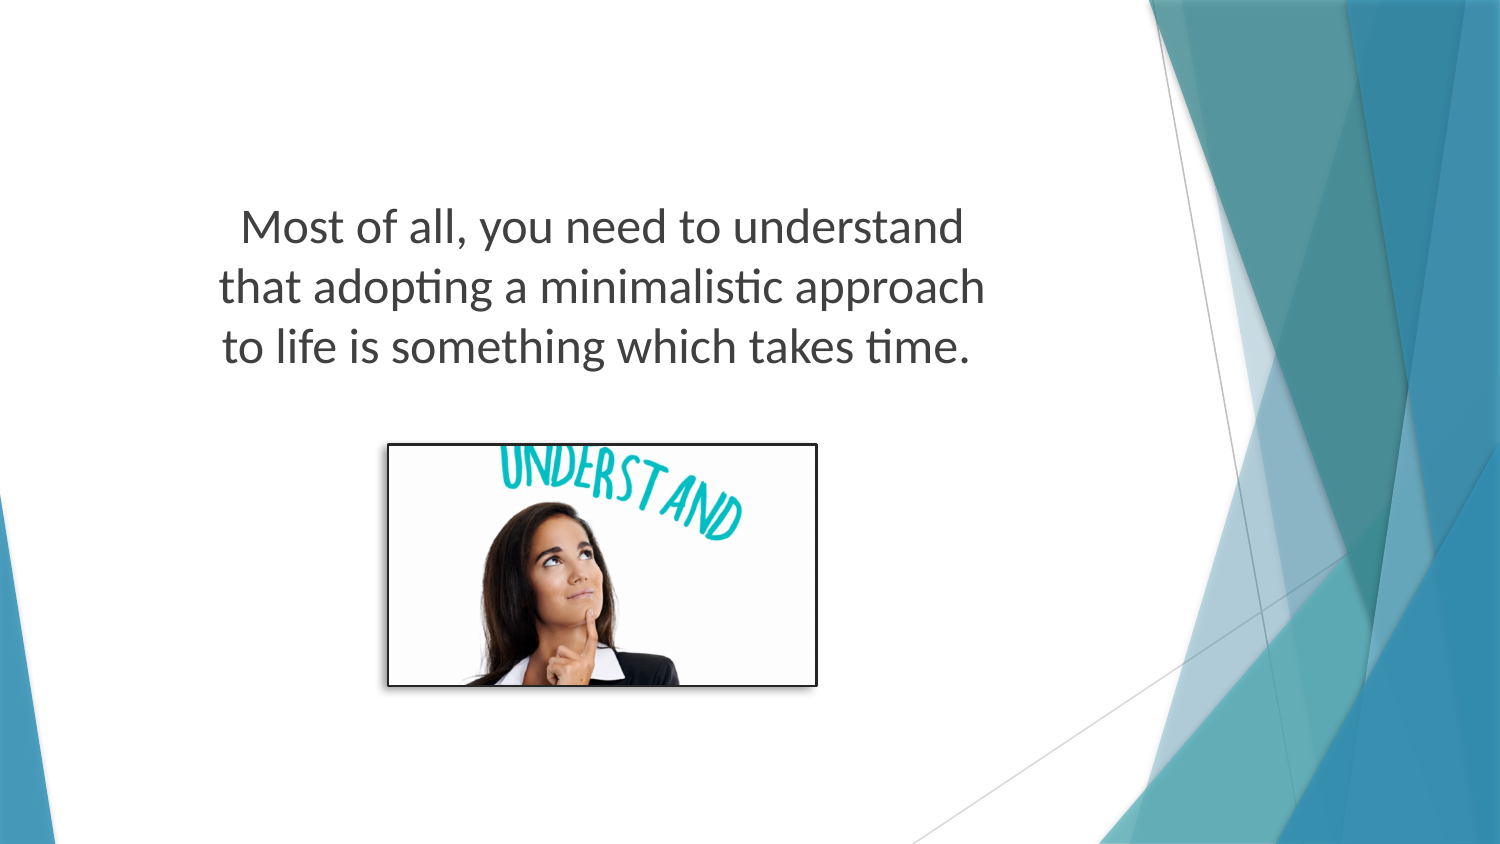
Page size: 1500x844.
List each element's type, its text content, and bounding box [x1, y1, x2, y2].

picture [388, 444, 816, 686]
list Most of all, you need to understand that adopting a minimalistic approach to life is something which takes time. [183, 185, 1022, 399]
